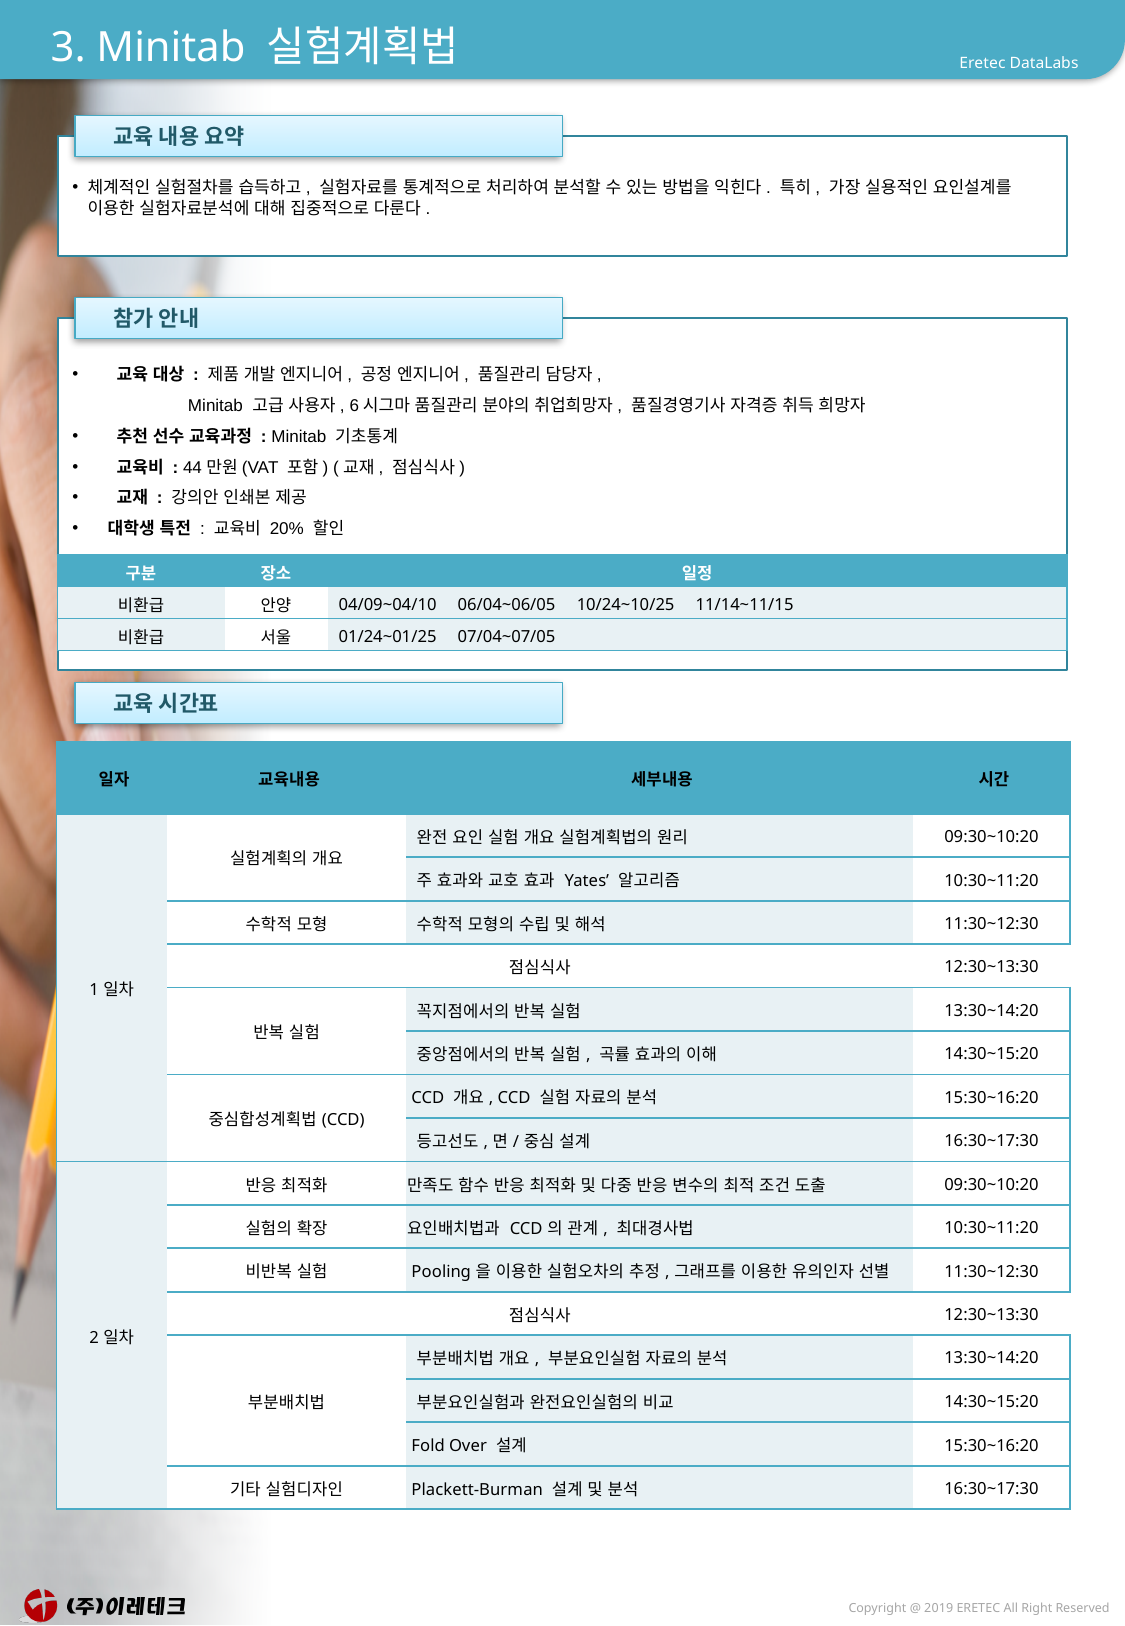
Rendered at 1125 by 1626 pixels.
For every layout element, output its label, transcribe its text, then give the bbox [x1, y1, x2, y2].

table_header 세부내용 [406, 742, 913, 813]
table_cell 01/24~01/25 07/04~07/05 [328, 619, 1066, 650]
table_cell 12:30~13:30 [913, 1293, 1070, 1334]
text_box 교육 시간표 [74, 682, 563, 724]
table_cell 10:30~11:20 [913, 1206, 1069, 1247]
table_header 일자 [57, 742, 167, 813]
table_cell 비반복 실험 [167, 1249, 406, 1291]
table_cell 10:30~11:20 [913, 858, 1069, 900]
table_cell 등고선도,면/중심 설계 [406, 1119, 913, 1161]
table_header 일정 [328, 556, 1066, 586]
table_cell 09:30~10:20 [913, 815, 1069, 856]
table_cell 중심합성계획법(CCD) [167, 1075, 406, 1161]
table_cell 14:30~15:20 [913, 1380, 1069, 1421]
text_box [55, 316, 1070, 672]
table_cell 09:30~10:20 [913, 1162, 1069, 1204]
table_cell 15:30~16:20 [913, 1423, 1069, 1465]
table_cell 반복 실험 [167, 988, 406, 1074]
text_box 참가 안내 [74, 297, 563, 339]
table_header 장소 [225, 556, 328, 586]
table_cell Plackett-Burman 설계 및 분석 [406, 1467, 913, 1508]
picture [0, 48, 1125, 1625]
table_cell 중앙점에서의 반복 실험, 곡률 효과의 이해 [406, 1032, 913, 1074]
text_box 교육 대상 : 제품 개발 엔지니어, 공정 엔지니어, 품질관리 담당자, Minitab 고급 사용자, 6시그마 품질관리 분야의 취업희망자, 품질경영기사 자격증 취득 희망자 추천 선수 교육과정 : Minitab 기초통계 교육비 : 44만원(VAT 포함) (교재, 점심식사) 교재 : 강의안 인쇄본 제공 대학생 특전 : 교육비 20% 할인 [57, 345, 1068, 546]
table_cell 15:30~16:20 [913, 1075, 1069, 1117]
table_cell 14:30~15:20 [913, 1032, 1069, 1074]
table_cell 주 효과와 교호 효과 Yates’ 알고리즘 [406, 858, 913, 900]
table_cell 점심식사 [167, 945, 913, 987]
table_cell 반응 최적화 [167, 1162, 406, 1204]
table_cell 기타 실험디자인 [167, 1467, 406, 1508]
table_cell 안양 [225, 587, 328, 618]
table_cell 04/09~04/10 06/04~06/05 10/24~10/25 11/14~11/15 [328, 587, 1066, 618]
table_cell 16:30~17:30 [913, 1119, 1069, 1161]
table_cell 비환급 [58, 587, 225, 618]
text_box [55, 134, 1070, 258]
table_cell Pooling을 이용한 실험오차의 추정,그래프를 이용한 유의인자 선별 [406, 1249, 913, 1291]
table_cell 요인배치법과 CCD의 관계, 최대경사법 [406, 1206, 913, 1247]
table_cell 서울 [225, 619, 328, 650]
table_cell 만족도 함수 반응 최적화 및 다중 반응 변수의 최적 조건 도출 [406, 1162, 913, 1204]
table_cell 수학적 모형 [167, 902, 406, 943]
table_cell 12:30~13:30 [913, 945, 1070, 987]
table_header 시간 [913, 742, 1069, 813]
table_cell 부분배치법 [167, 1336, 406, 1465]
table_cell 2일차 [57, 1162, 167, 1508]
title 3. Minitab 실험계획법 [35, 9, 1049, 80]
table_cell 13:30~14:20 [913, 988, 1069, 1030]
table_cell 부분요인실험과 완전요인실험의 비교 [406, 1380, 913, 1421]
table_cell 꼭지점에서의 반복 실험 [406, 988, 913, 1030]
table_cell 13:30~14:20 [913, 1336, 1069, 1378]
table_cell 1일차 [57, 815, 167, 1161]
table_cell CCD 개요, CCD 실험 자료의 분석 [406, 1075, 913, 1117]
table_cell 16:30~17:30 [913, 1467, 1069, 1508]
table_header 교육내용 [167, 742, 406, 813]
table_cell 완전 요인 실험 개요 실험계획법의 원리 [406, 815, 913, 856]
table_cell 점심식사 [167, 1293, 913, 1334]
table_cell Fold Over 설계 [406, 1423, 913, 1465]
table_cell 실험의 확장 [167, 1206, 406, 1247]
table_cell 11:30~12:30 [913, 1249, 1069, 1291]
table_cell 11:30~12:30 [913, 902, 1069, 943]
table_cell 실험계획의 개요 [167, 815, 406, 900]
text_box 체계적인 실험절차를 습득하고, 실험자료를 통계적으로 처리하여 분석할 수 있는 방법을 익힌다. 특히, 가장 실용적인 요인설계를 이용한 실험자료분석에 대해 집중적으로 다룬다. [57, 169, 1068, 226]
table_header 구분 [58, 556, 225, 586]
table_cell 비환급 [58, 619, 225, 650]
table_cell 부분배치법 개요, 부분요인실험 자료의 분석 [406, 1336, 913, 1378]
table_cell 수학적 모형의 수립 및 해석 [406, 902, 913, 943]
text_box 교육 내용 요약 [74, 115, 563, 157]
